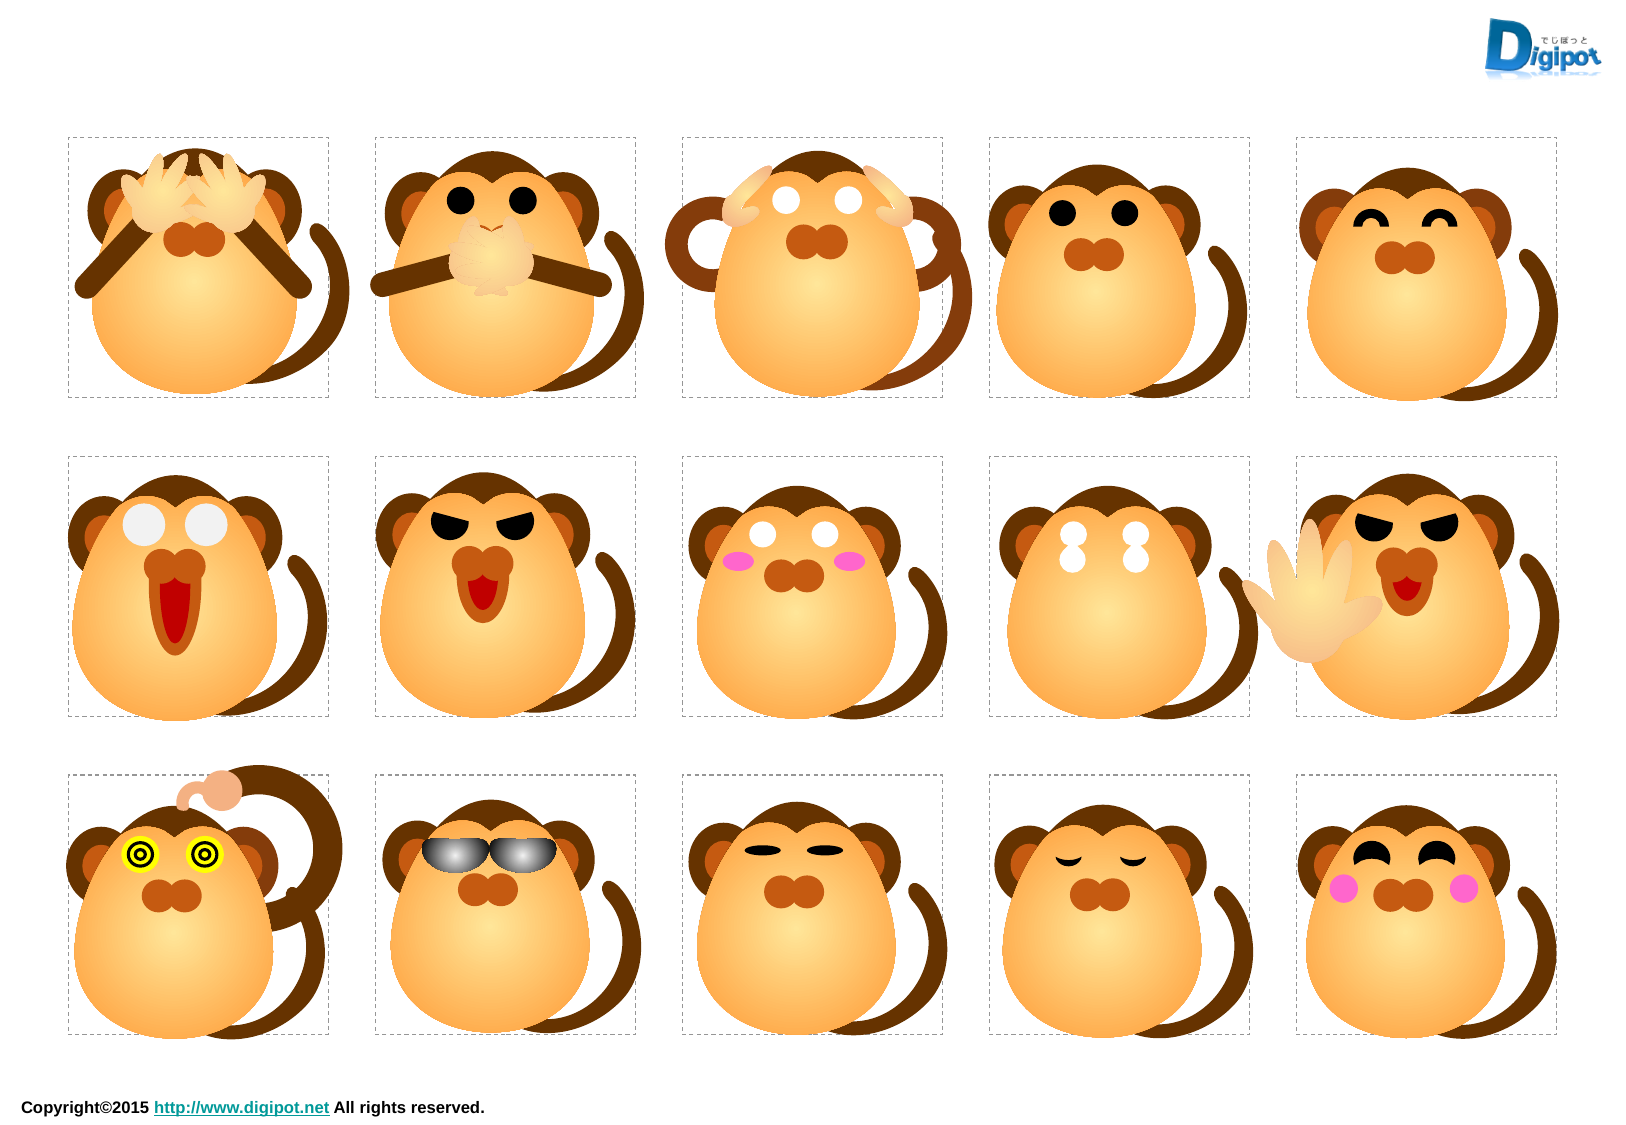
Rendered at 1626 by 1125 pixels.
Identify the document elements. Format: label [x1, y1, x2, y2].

text_box [1242, 473, 1549, 744]
text_box [664, 150, 962, 420]
text_box [988, 164, 1238, 426]
text_box [368, 150, 634, 421]
text_box [1297, 805, 1548, 1067]
text_box [688, 485, 938, 747]
text_box [375, 472, 625, 742]
picture [1485, 18, 1602, 82]
text_box [1298, 167, 1549, 429]
text_box [999, 485, 1238, 747]
text_box [994, 804, 1244, 1066]
text_box [87, 147, 339, 413]
text_box [382, 799, 632, 1061]
text_box [688, 801, 938, 1063]
text_box [67, 474, 317, 745]
text_box [65, 764, 343, 1067]
